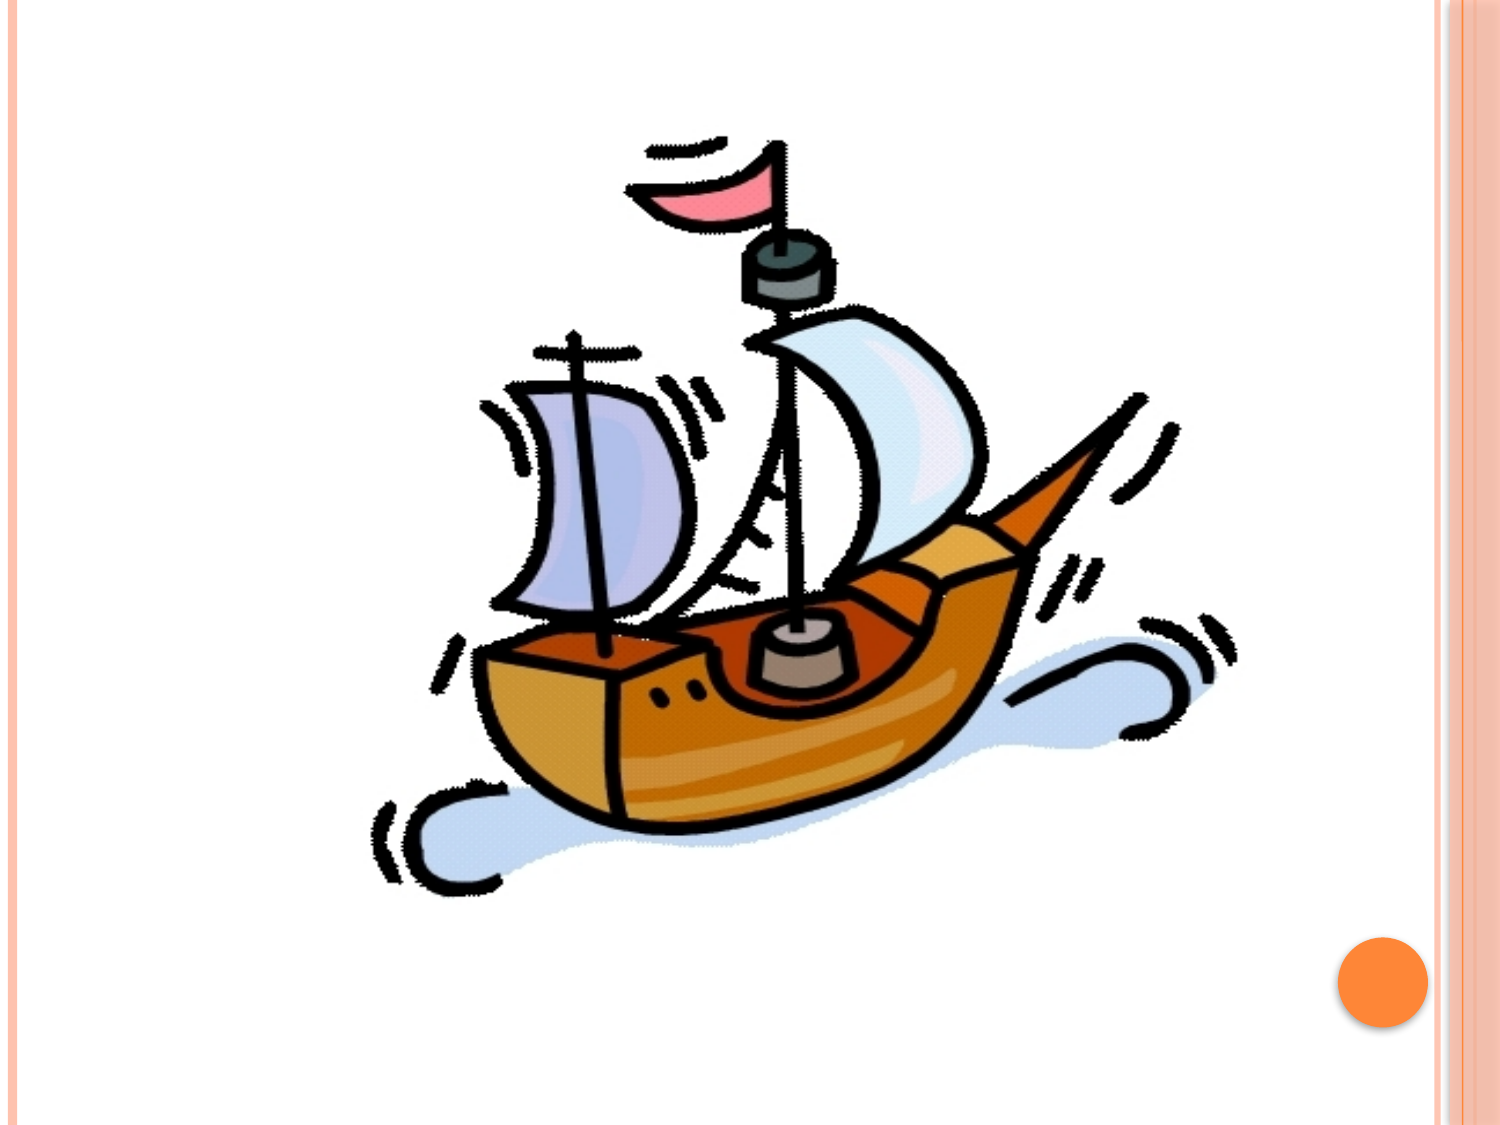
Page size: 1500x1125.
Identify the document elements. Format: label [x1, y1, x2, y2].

picture [359, 124, 1247, 906]
